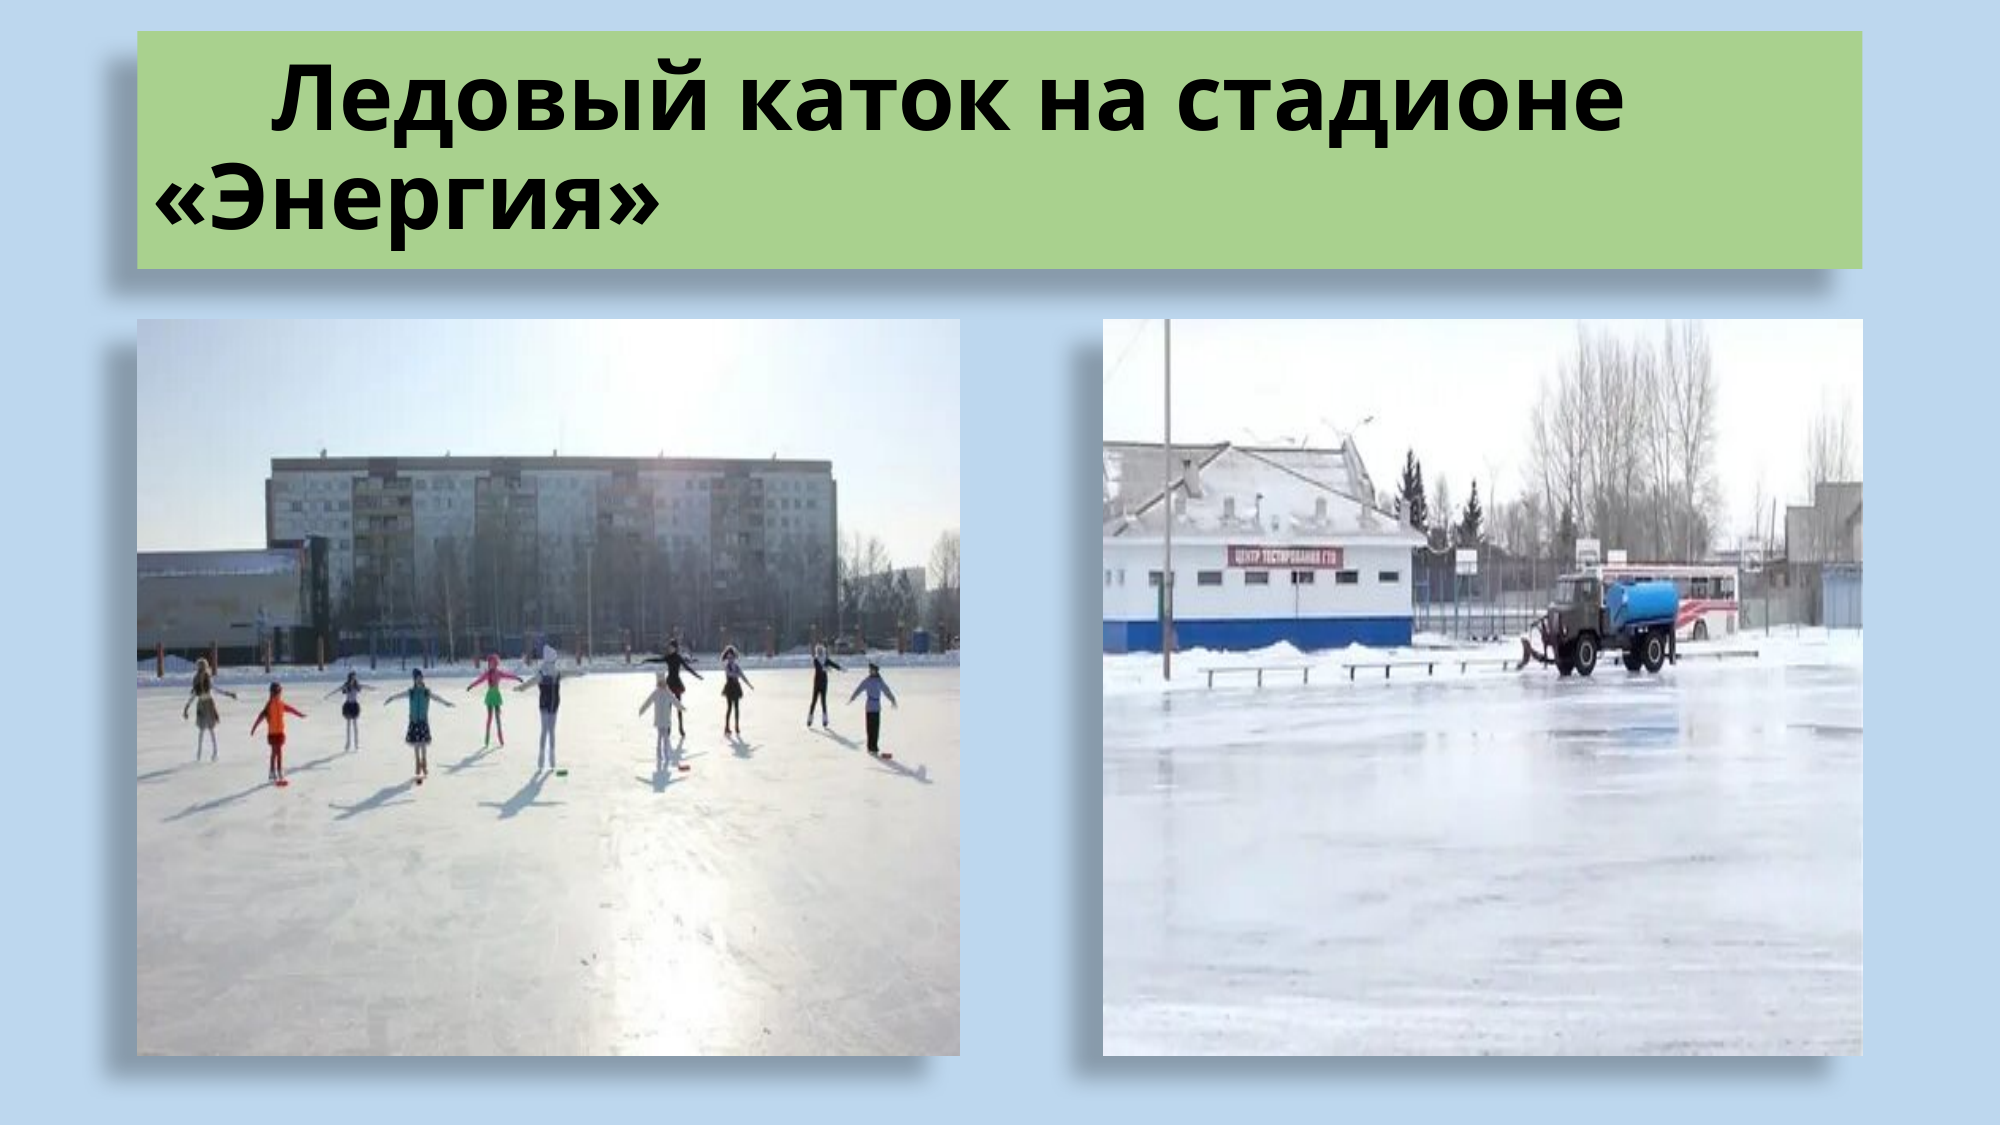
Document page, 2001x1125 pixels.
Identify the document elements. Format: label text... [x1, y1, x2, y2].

picture [1103, 319, 1863, 1056]
title Ледовый каток на стадионе «Энергия» [137, 31, 1863, 269]
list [137, 319, 960, 1056]
